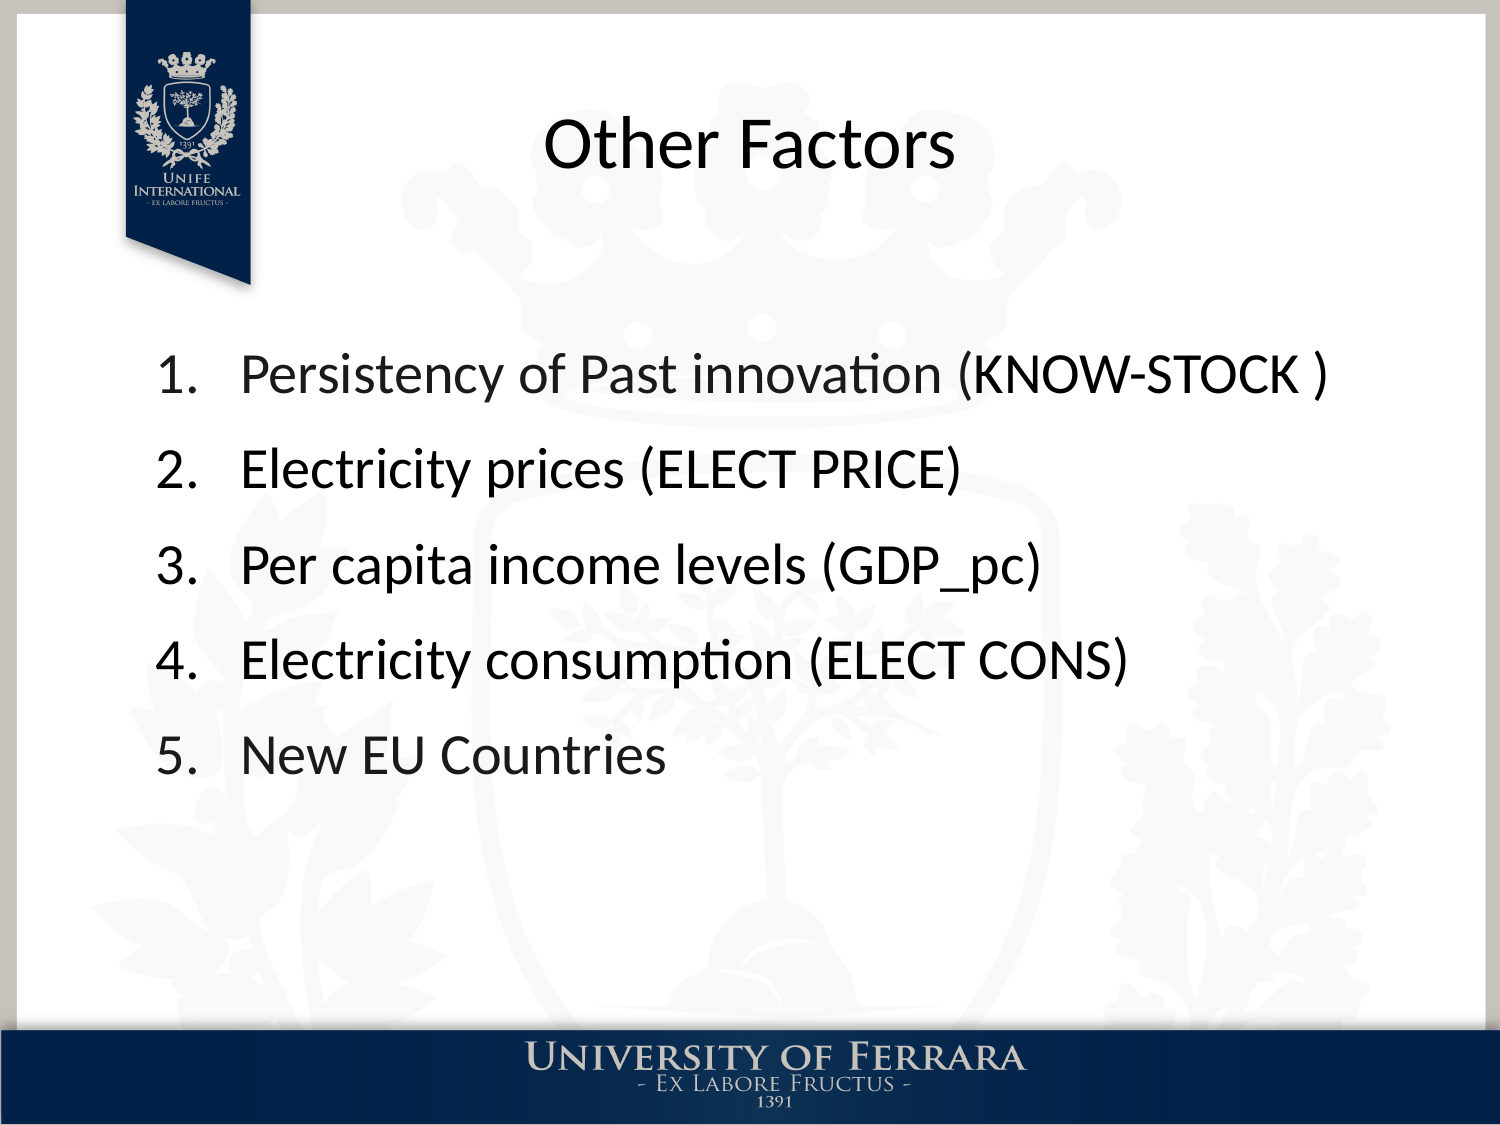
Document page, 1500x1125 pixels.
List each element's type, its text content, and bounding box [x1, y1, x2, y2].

list Persistency of Past innovation (KNOW-STOCK ) Electricity prices (ELECT PRICE) Per capita income levels (GDP_pc) Electricity consumption (ELECT CONS) New EU Countries [75, 313, 1425, 869]
picture [0, 0, 1500, 1125]
title Other Factors [75, 45, 1425, 233]
